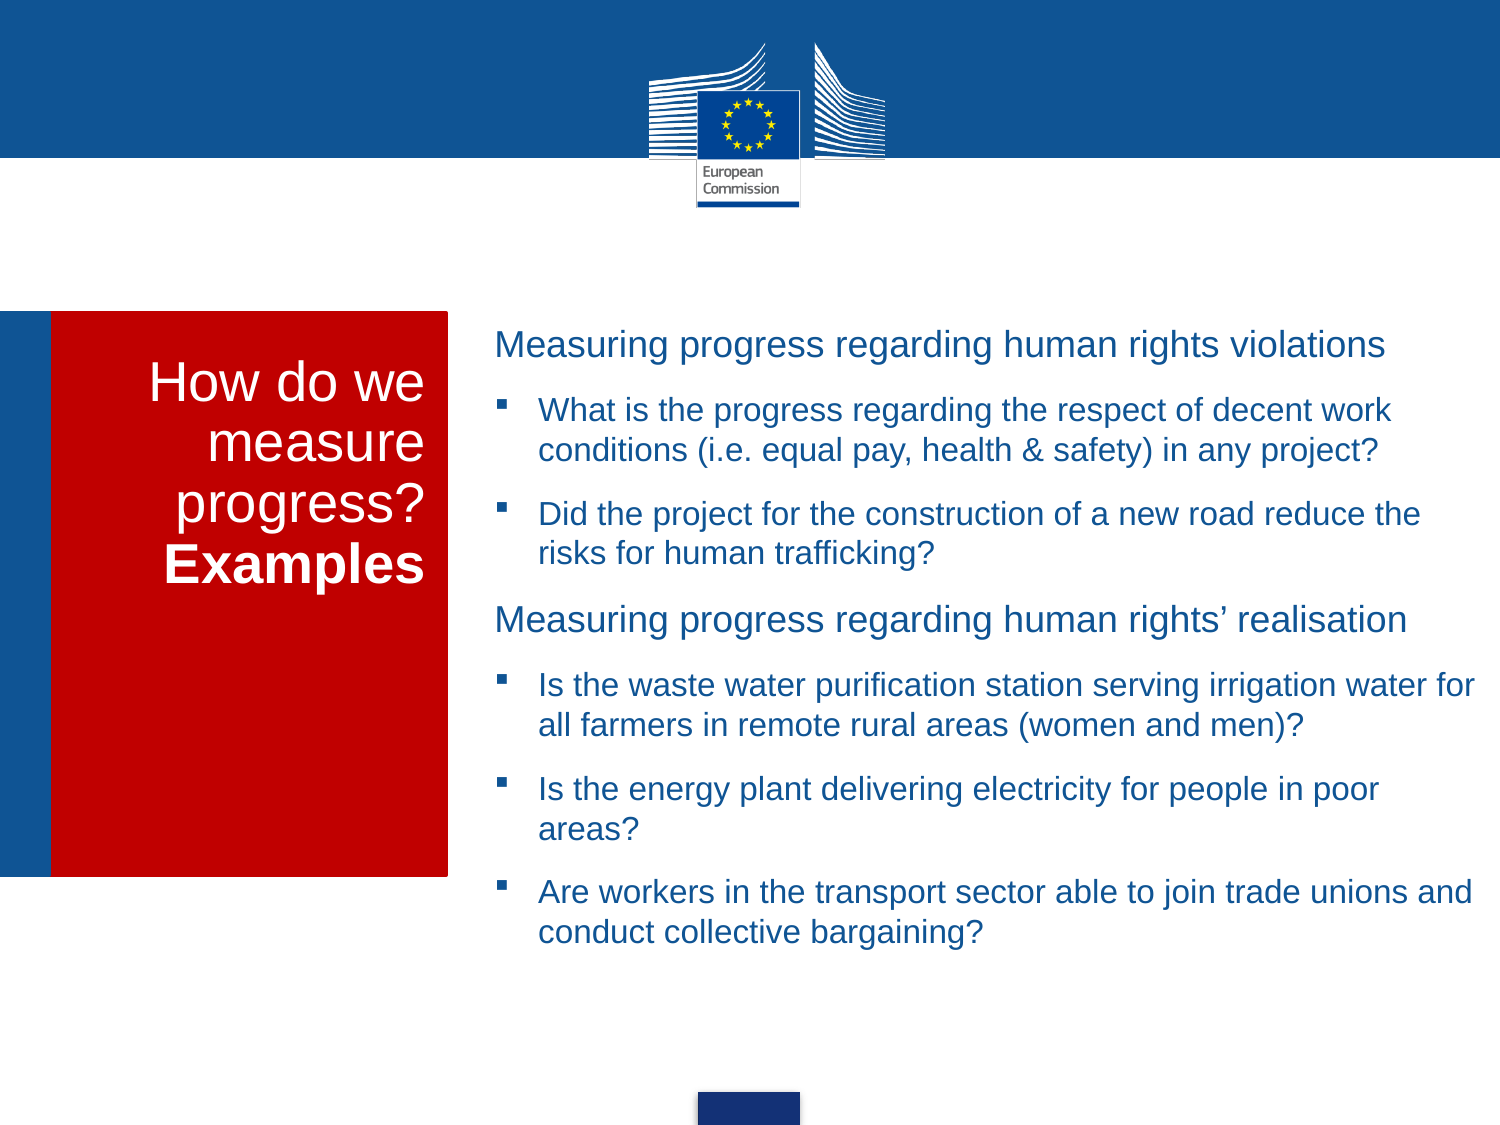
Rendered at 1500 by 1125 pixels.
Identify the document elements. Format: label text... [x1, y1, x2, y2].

text_box How do we measure progress? Examples [65, 352, 426, 861]
text_box [0, 311, 51, 877]
text_box [51, 311, 448, 877]
picture [649, 42, 885, 208]
text_box Measuring progress regarding human rights violations What is the progress regarding the respect of decent work conditions (i.e. equal pay, health & safety) in any project? Did the project for the construction of a new road reduce the risks for human trafficking? Measuring progress regarding human rights’ realisation Is the waste water purification station serving irrigation water for all farmers in remote rural areas (women and men)? Is the energy plant delivering electricity for people in poor areas? Are workers in the transport sector able to join trade unions and conduct collective bargaining? [479, 312, 1500, 958]
